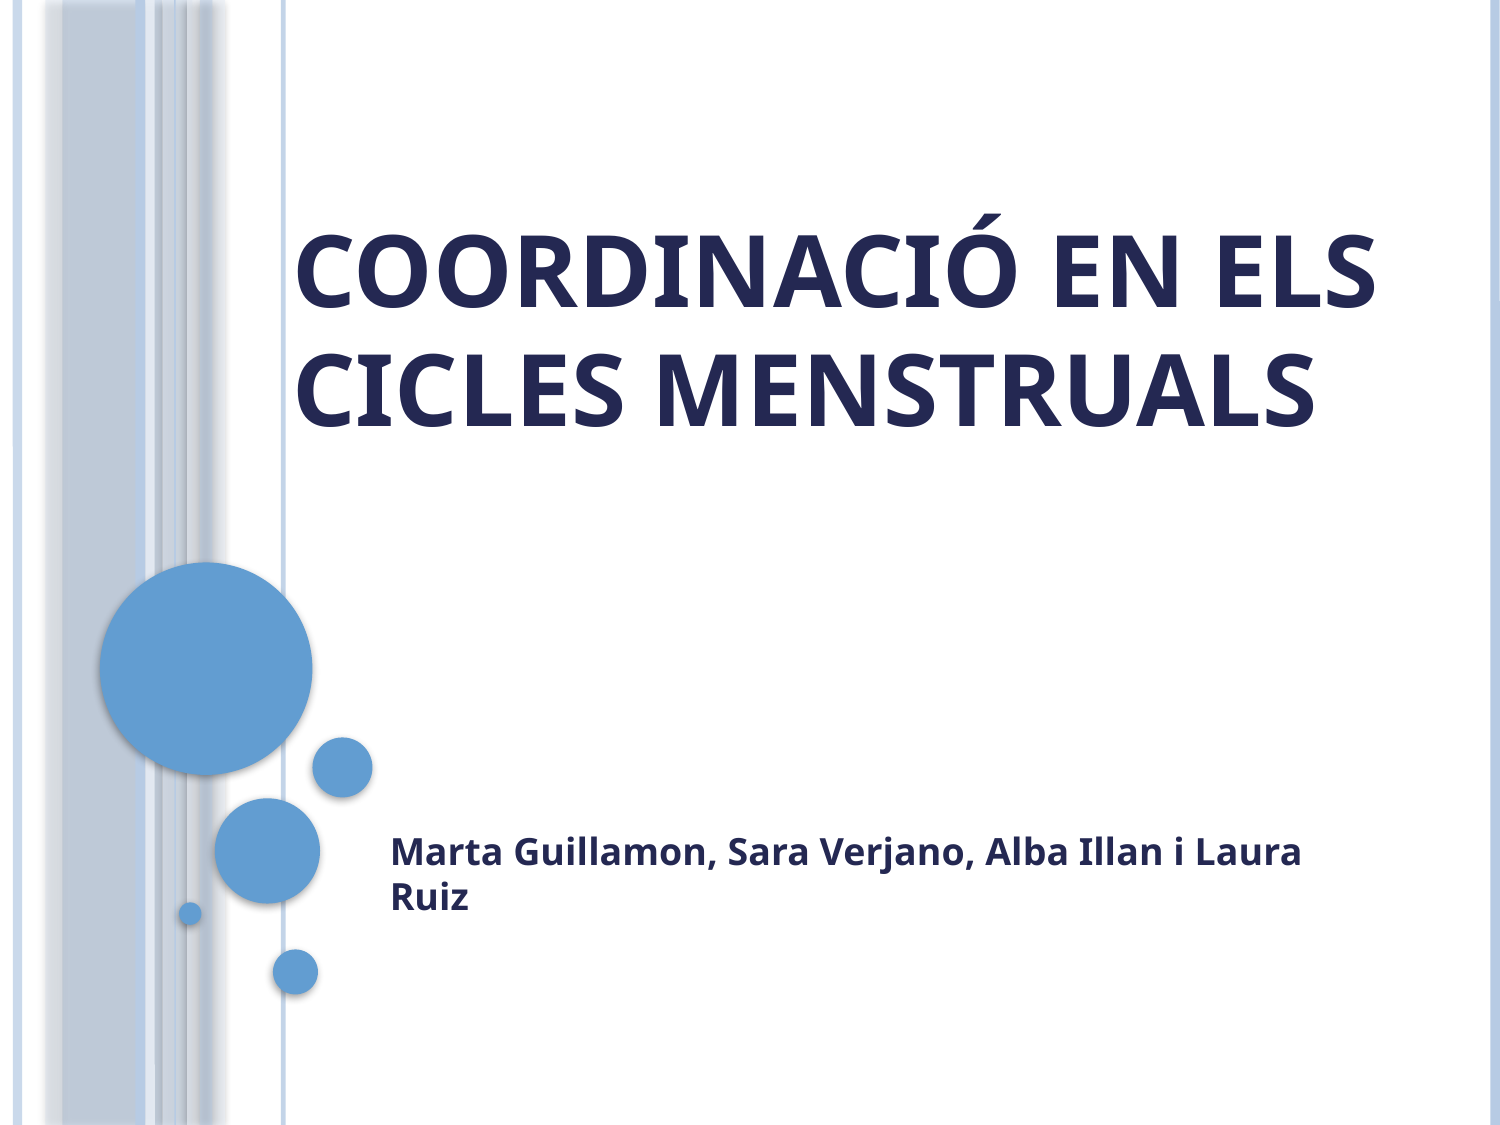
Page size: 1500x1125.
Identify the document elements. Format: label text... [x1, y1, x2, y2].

subtitle Marta Guillamon, Sara Verjano, Alba Illan i Laura Ruiz [375, 820, 1388, 1046]
title Coordinació en els cicles menstruals [277, 125, 1447, 575]
